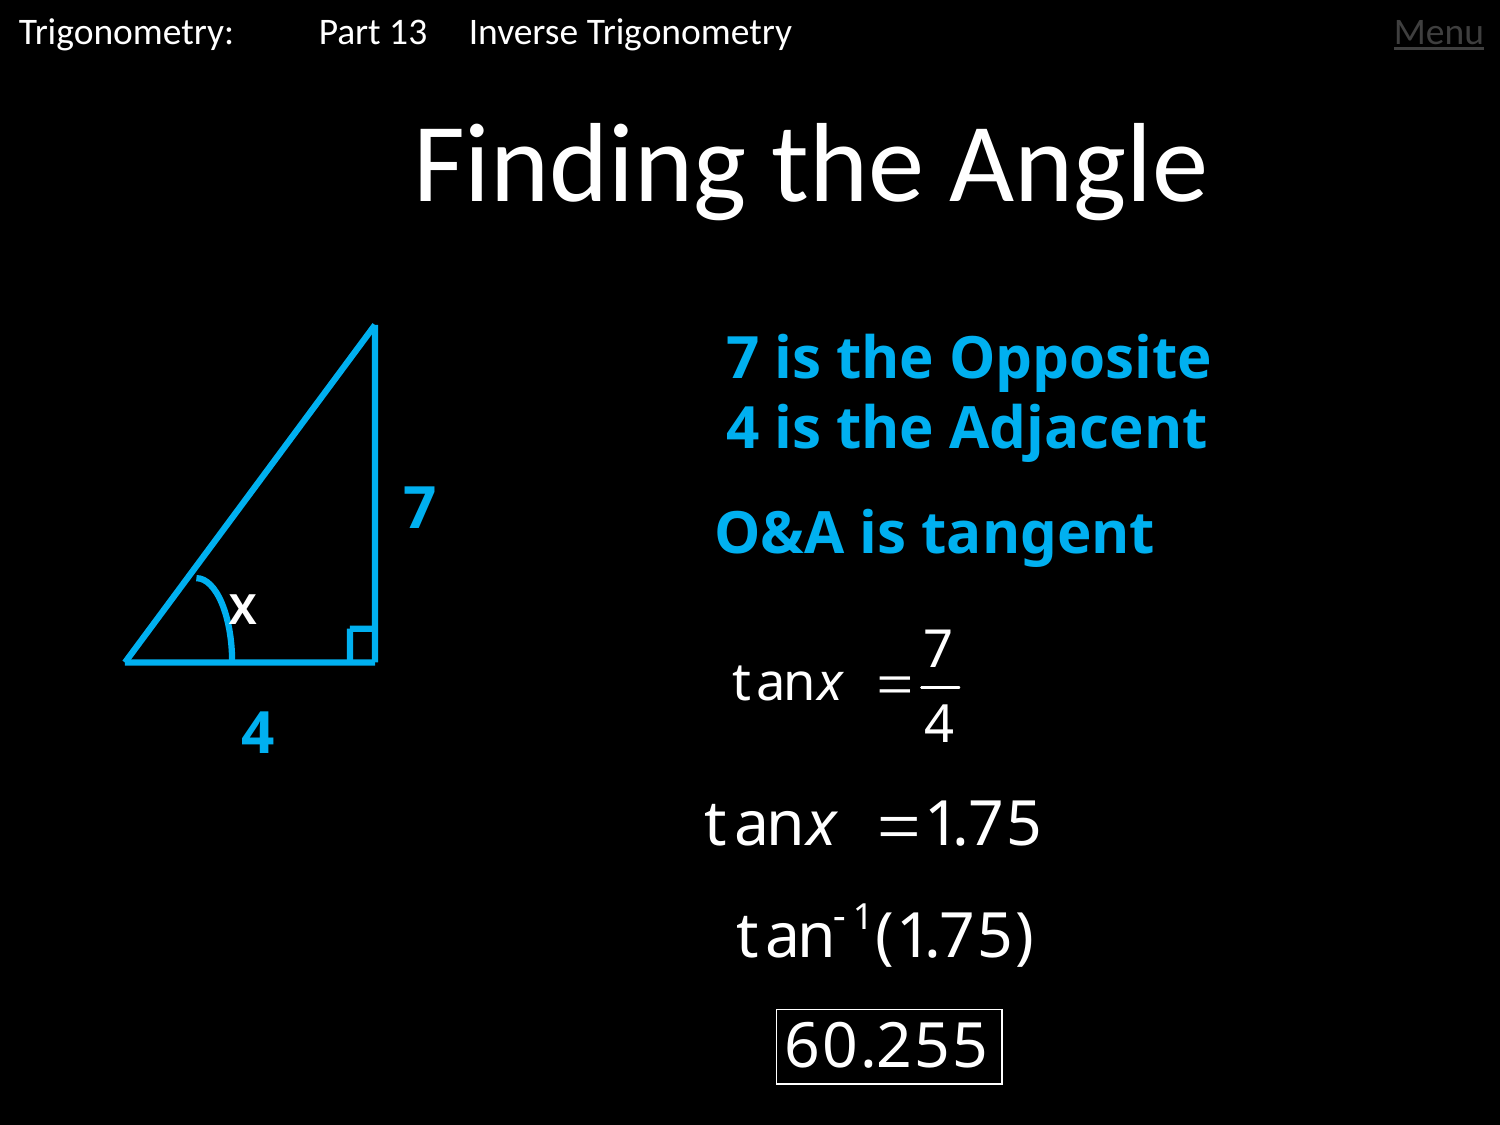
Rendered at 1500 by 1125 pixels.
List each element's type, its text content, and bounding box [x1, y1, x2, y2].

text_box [776, 1010, 1002, 1084]
text_box Trigonometry: Part 13 Inverse Trigonometry [3, 0, 808, 60]
text_box 7 [389, 462, 453, 548]
text_box O&A is tangent [699, 487, 1170, 573]
text_box 4 [226, 687, 290, 773]
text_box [124, 324, 376, 663]
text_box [727, 884, 1051, 985]
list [724, 608, 971, 754]
title Finding the Angle [200, 64, 1423, 250]
text_box 7 is the Opposite 4 is the Adjacent [711, 312, 1228, 468]
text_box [696, 787, 1056, 861]
text_box Menu [1379, 0, 1500, 60]
text_box [0, 0, 1500, 64]
